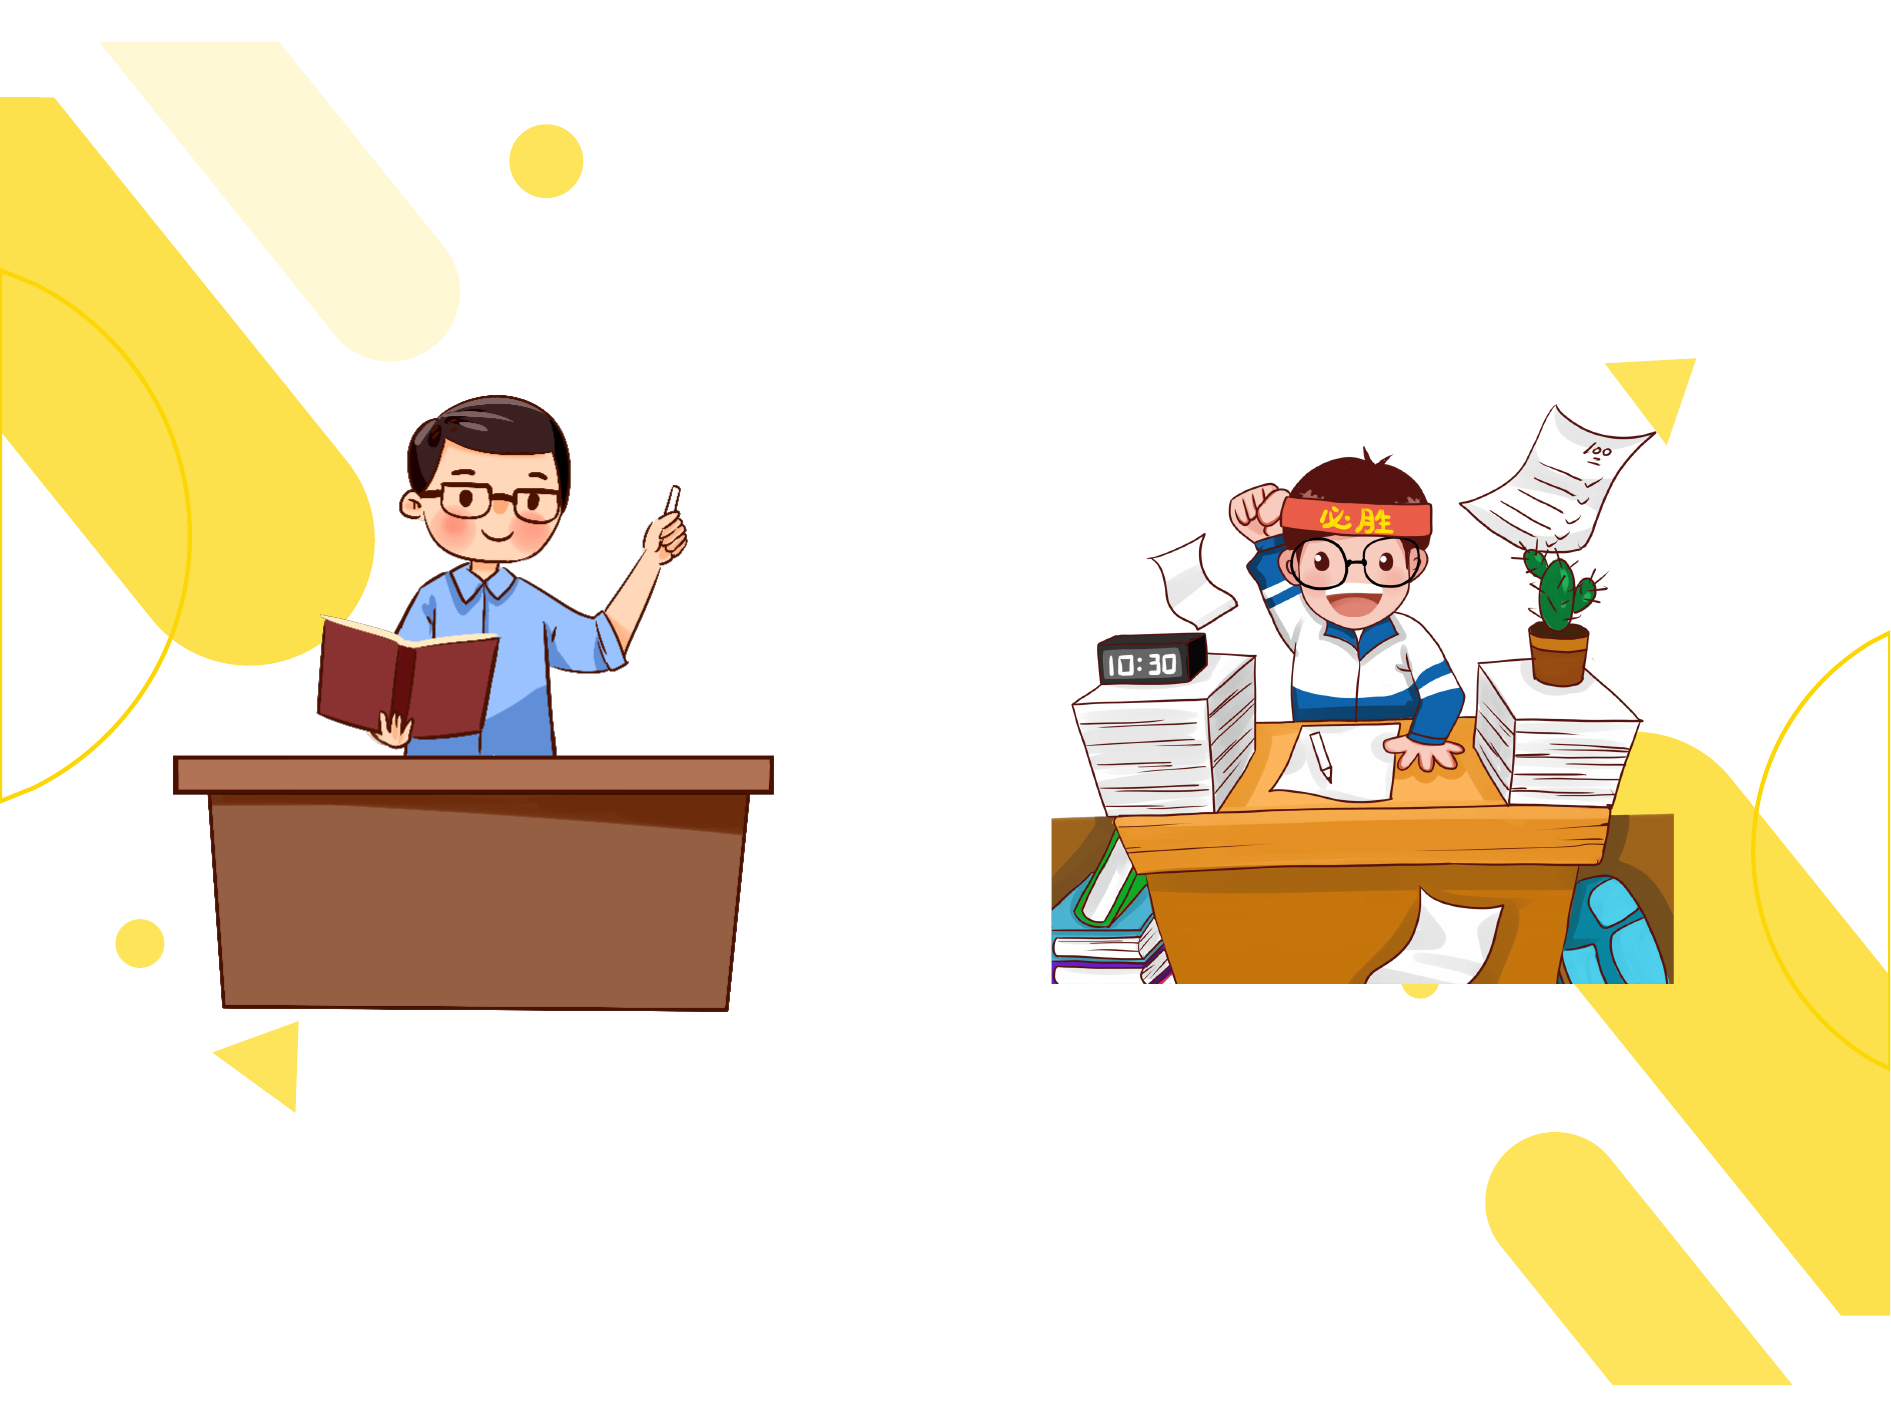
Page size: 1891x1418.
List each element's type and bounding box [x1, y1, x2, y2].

picture [944, 247, 1780, 1083]
picture [141, 364, 830, 1053]
